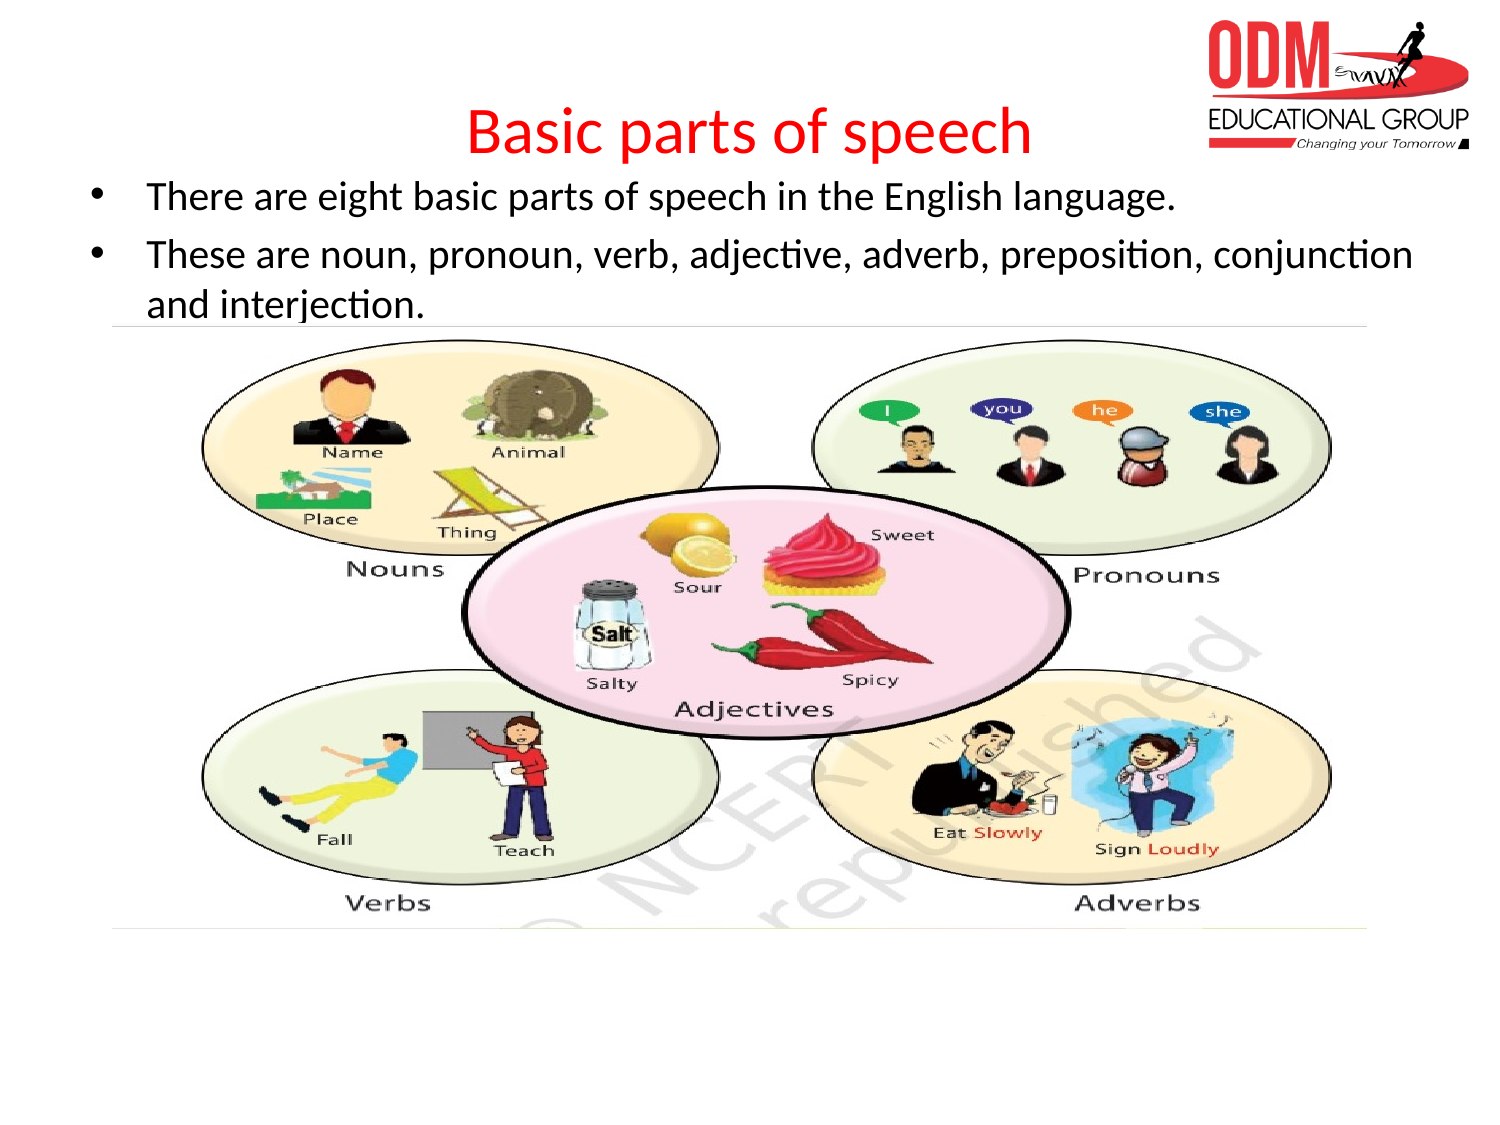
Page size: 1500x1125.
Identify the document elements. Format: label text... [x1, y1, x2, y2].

picture [111, 323, 1367, 929]
picture [1209, 20, 1469, 150]
title Basic parts of speech [75, 45, 1425, 160]
list There are eight basic parts of speech in the English language. These are noun, pronoun, verb, adjective, adverb, preposition, conjunction and interjection. [75, 160, 1471, 1005]
